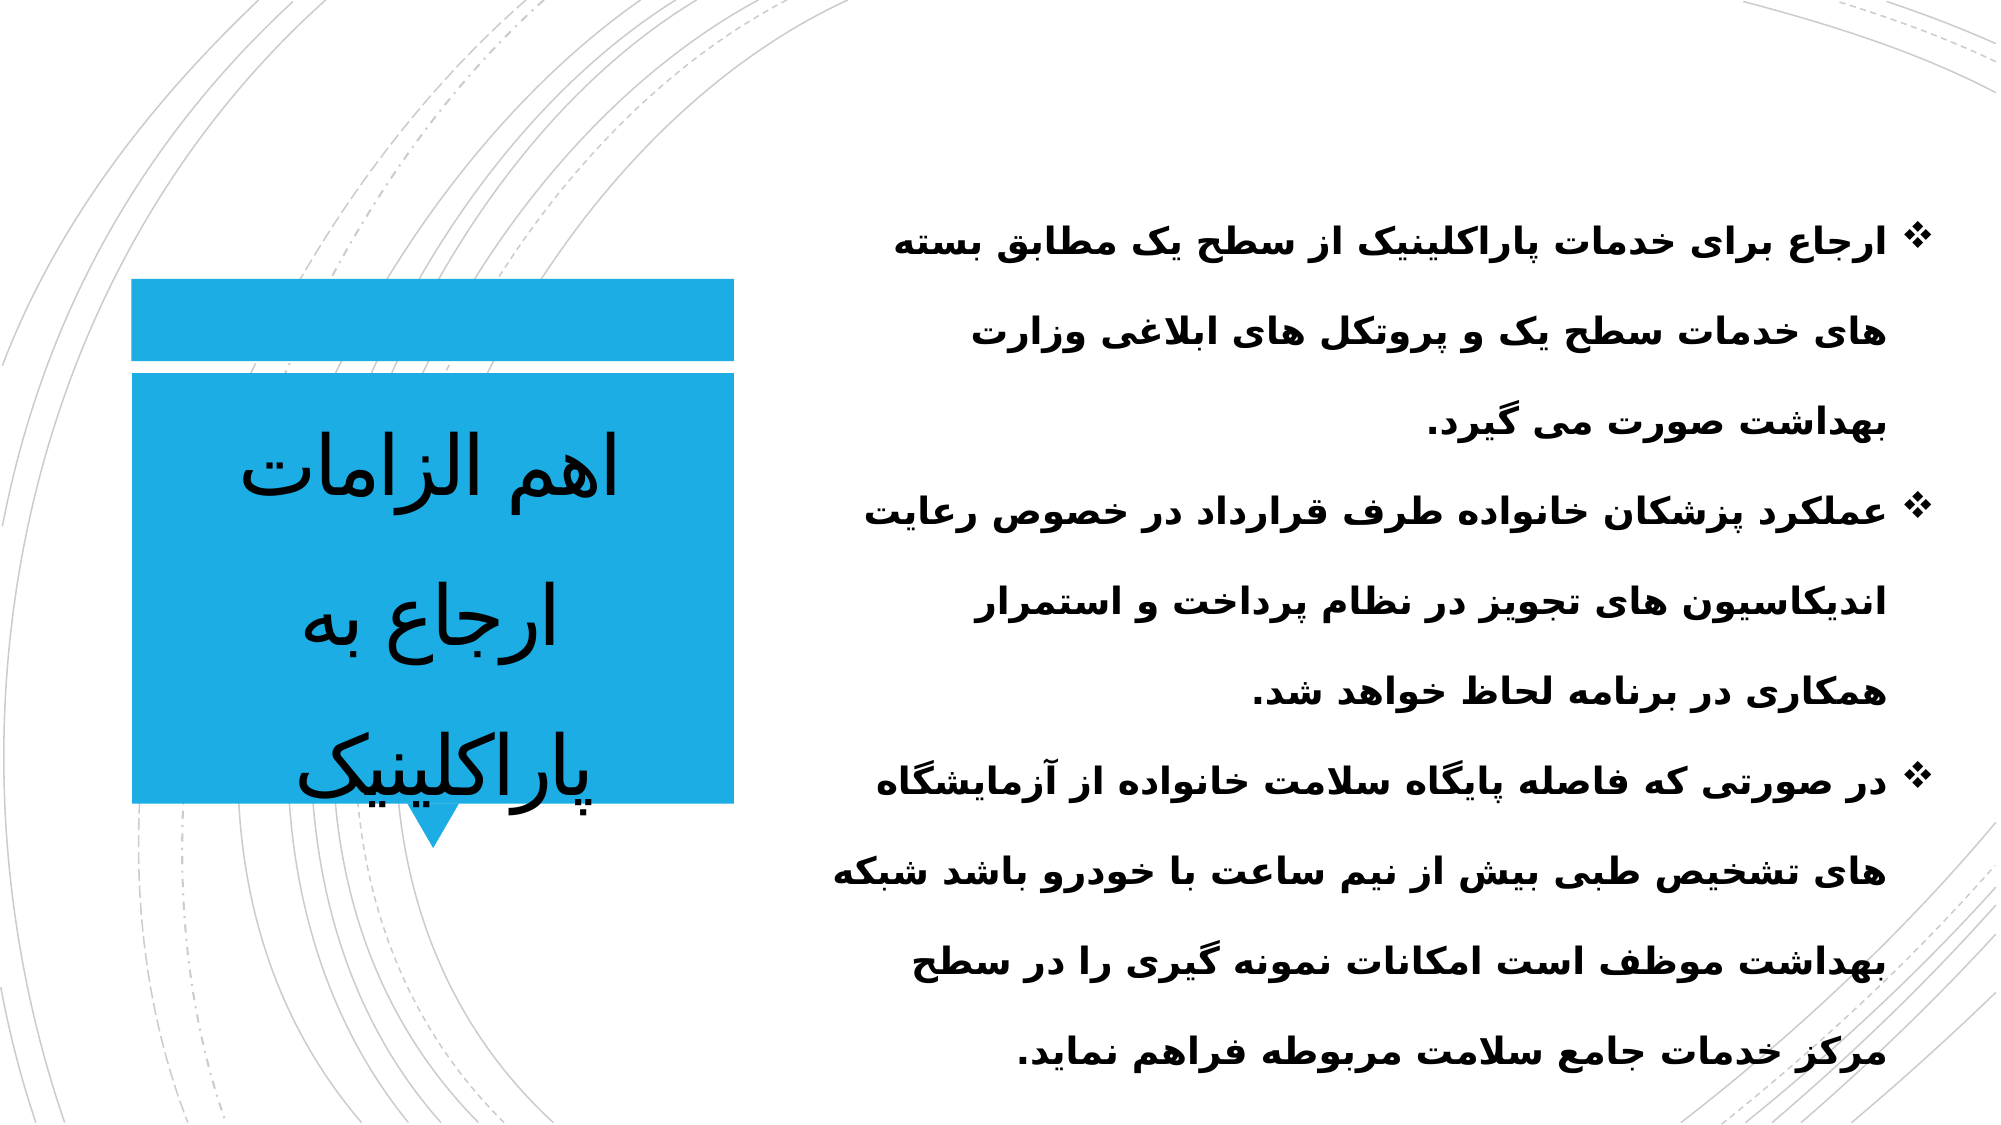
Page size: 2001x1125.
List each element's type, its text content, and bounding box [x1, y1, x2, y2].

title اهم الزامات ارجاع به پاراکلینیک [145, 385, 720, 789]
text_box ارجاع برای خدمات پاراکلینیک از سطح یک مطابق بسته های خدمات سطح یک و پروتکل های ابلاغی وزارت بهداشت صورت می گیرد. عملکرد پزشکان خانواده طرف قرارداد در خصوص رعایت اندیکاسیون های تجویز در نظام پرداخت و استمرار همکاری در برنامه لحاظ خواهد شد. در صورتی که فاصله پایگاه سلامت خانواده از آزمایشگاه های تشخیص طبی بیش از نیم ساعت با خودرو باشد شبکه بهداشت موظف است امکانات نمونه گیری را در سطح مرکز خدمات جامع سلامت مربوطه فراهم نماید. [814, 164, 1950, 1080]
